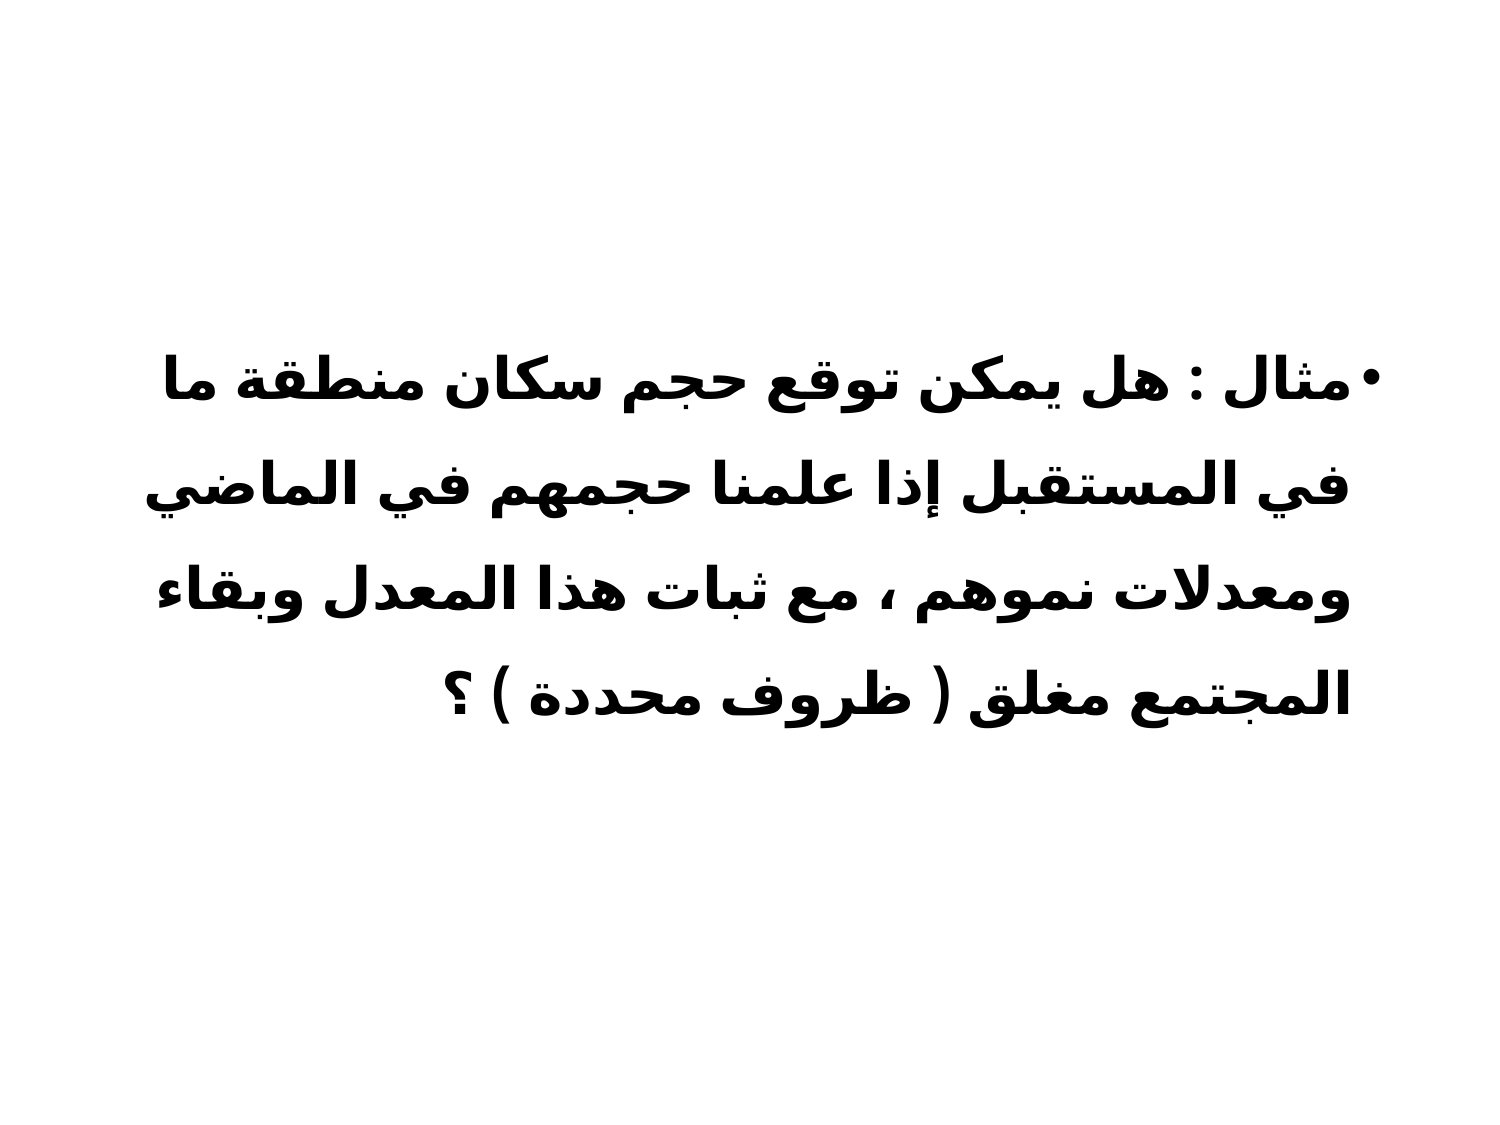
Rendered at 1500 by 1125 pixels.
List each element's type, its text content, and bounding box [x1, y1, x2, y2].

list مثال : هل يمكن توقع حجم سكان منطقة ما في المستقبل إذا علمنا حجمهم في الماضي ومعدلات نموهم ، مع ثبات هذا المعدل وبقاء المجتمع مغلق ( ظروف محددة ) ؟ [103, 299, 1397, 1014]
